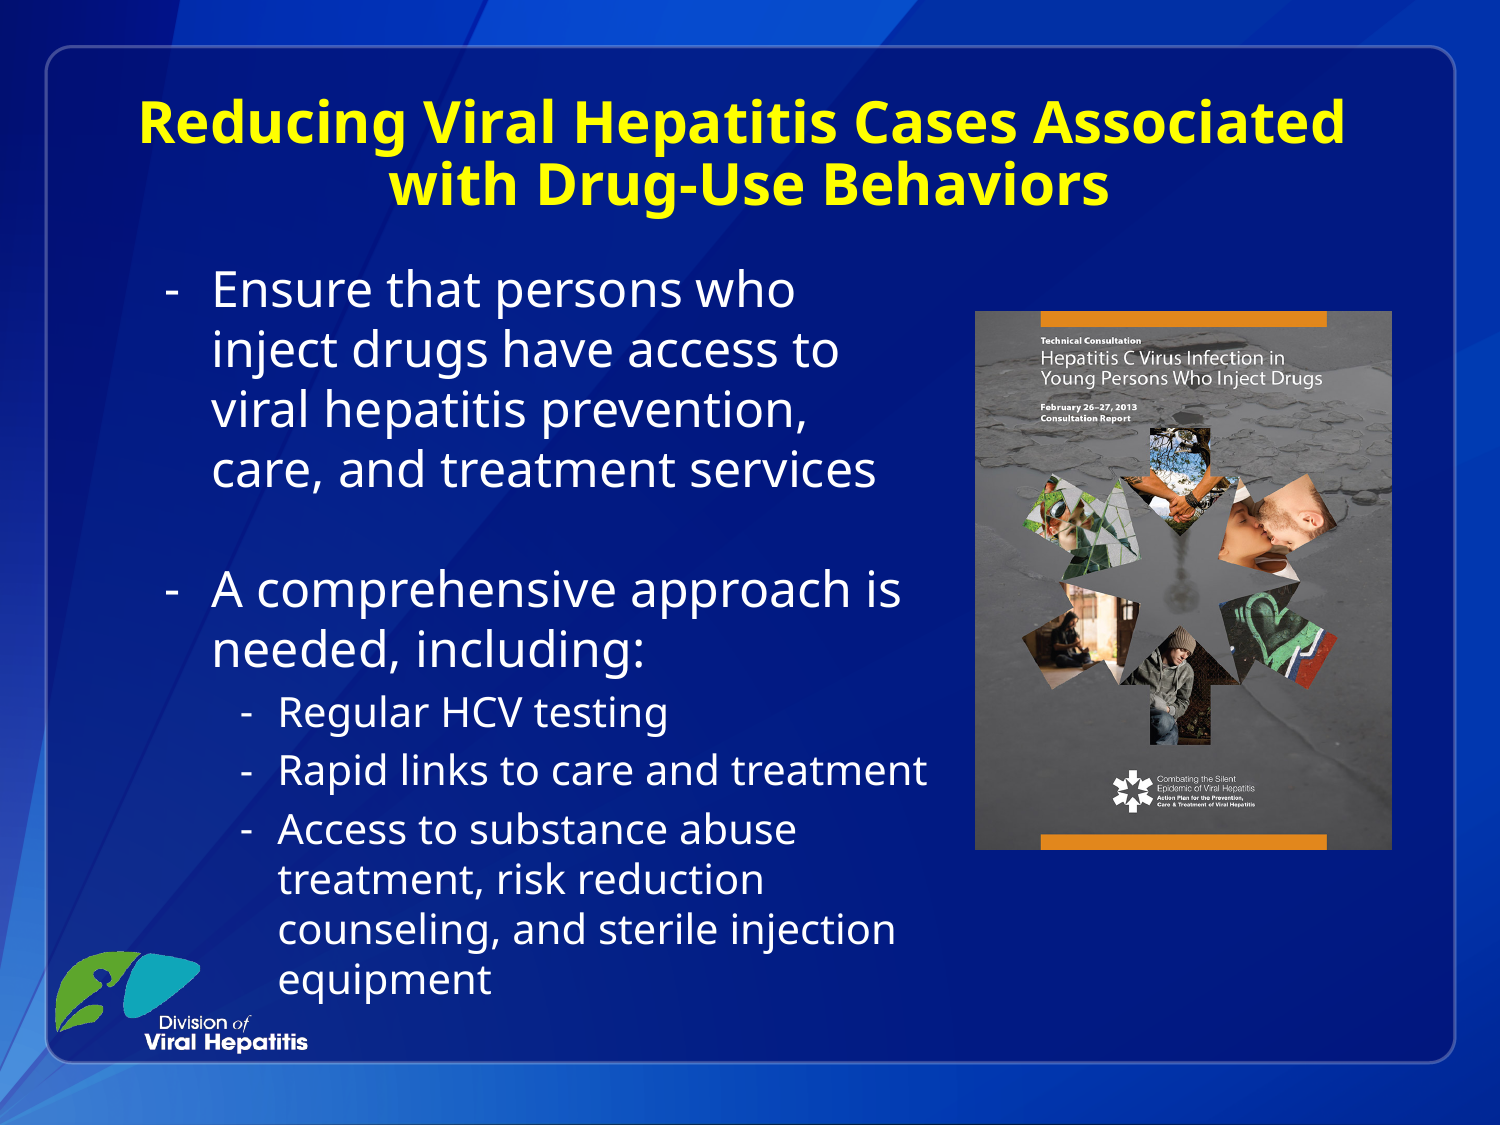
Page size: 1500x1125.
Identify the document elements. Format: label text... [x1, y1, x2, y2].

picture [0, 0, 1500, 1125]
title Reducing Viral Hepatitis Cases Associated with Drug-Use Behaviors [75, 107, 1425, 225]
text_box Ensure that persons who inject drugs have access to viral hepatitis prevention, care, and treatment services A comprehensive approach is needed, including: Regular HCV testing Rapid links to care and treatment Access to substance abuse treatment, risk reduction counseling, and sterile injection equipment [75, 249, 950, 1025]
